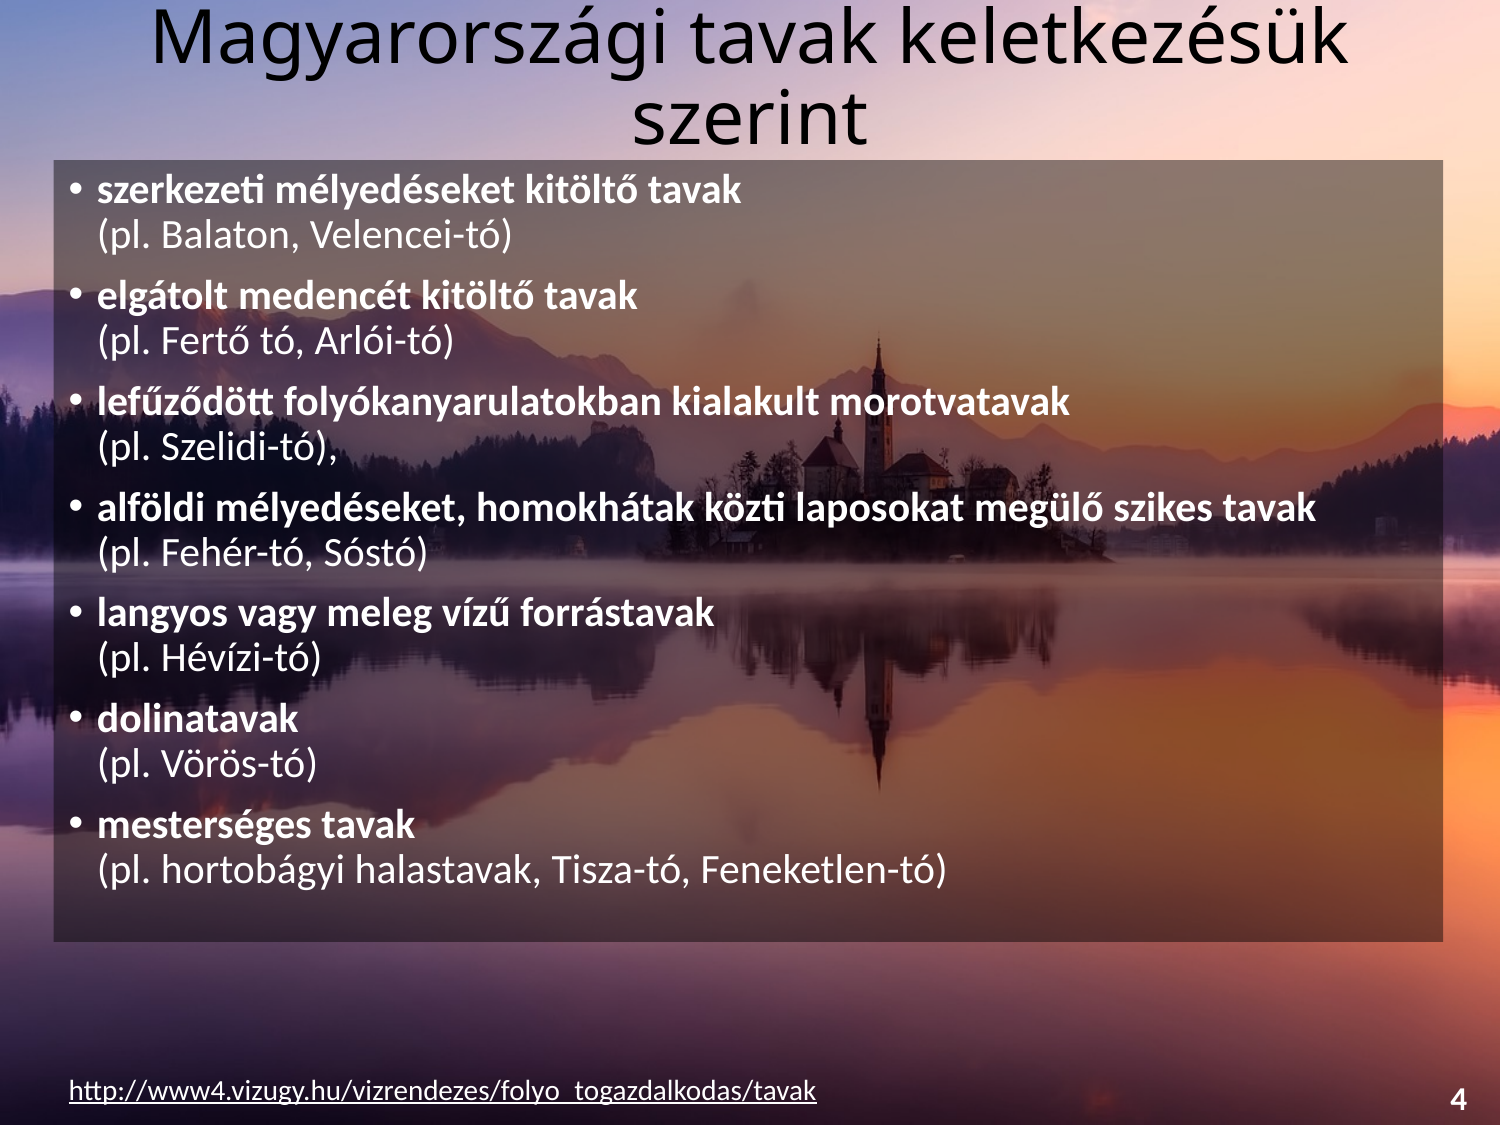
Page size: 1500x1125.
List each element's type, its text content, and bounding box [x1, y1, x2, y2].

list szerkezeti mélyedéseket kitöltő tavak (pl. Balaton, Velencei-tó) elgátolt medencét kitöltő tavak (pl. Fertő tó, Arlói-tó) lefűződött folyókanyarulatokban kialakult morotvatavak (pl. Szelidi-tó), alföldi mélyedéseket, homokhátak közti laposokat megülő szikes tavak (pl. Fehér-tó, Sóstó) langyos vagy meleg vízű forrástavak (pl. Hévízi-tó) dolinatavak (pl. Vörös-tó) mesterséges tavak (pl. hortobágyi halastavak, Tisza-tó, Feneketlen-tó) [53, 160, 1444, 942]
slide_number 4 [1144, 1067, 1483, 1125]
title Magyarországi tavak keletkezésük szerint [103, 0, 1397, 160]
text_box http://www4.vizugy.hu/vizrendezes/folyo_togazdalkodas/tavak [53, 1063, 841, 1114]
picture [0, 0, 1500, 1125]
